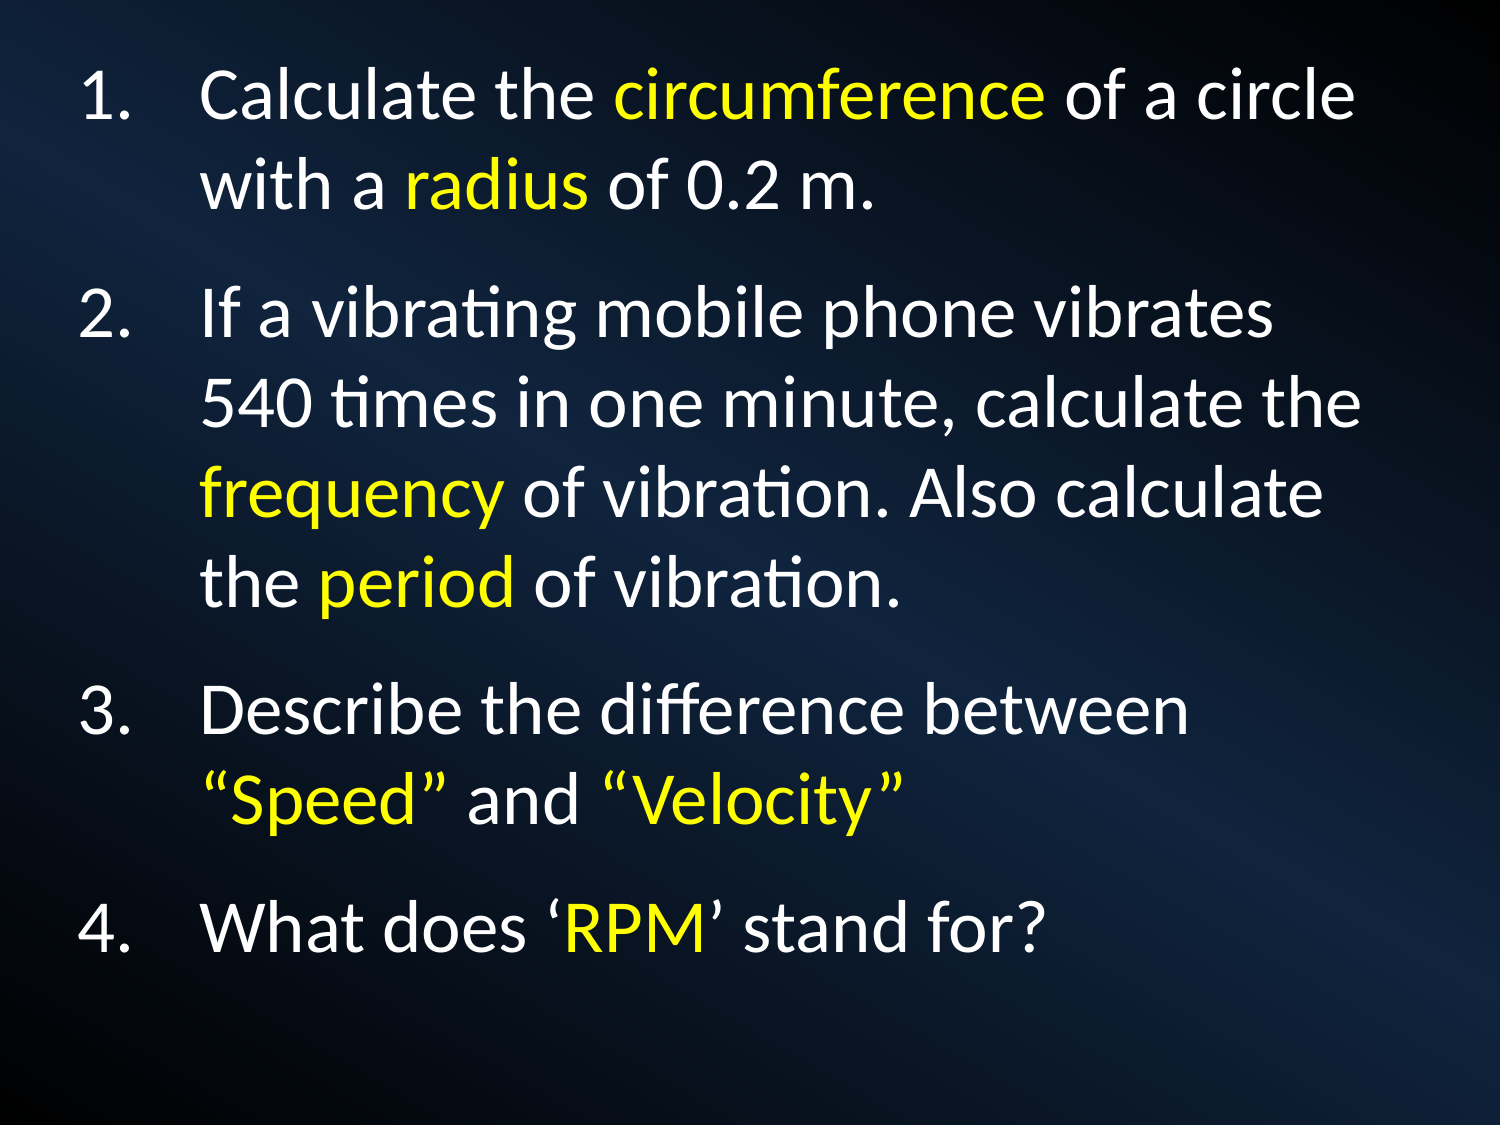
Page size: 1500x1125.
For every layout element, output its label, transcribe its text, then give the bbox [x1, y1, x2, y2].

text_box Calculate the circumference of a circle with a radius of 0.2 m. If a vibrating mobile phone vibrates 540 times in one minute, calculate the frequency of vibration. Also calculate the period of vibration. Describe the difference between “Speed” and “Velocity” What does ‘RPM’ stand for? [62, 37, 1400, 975]
